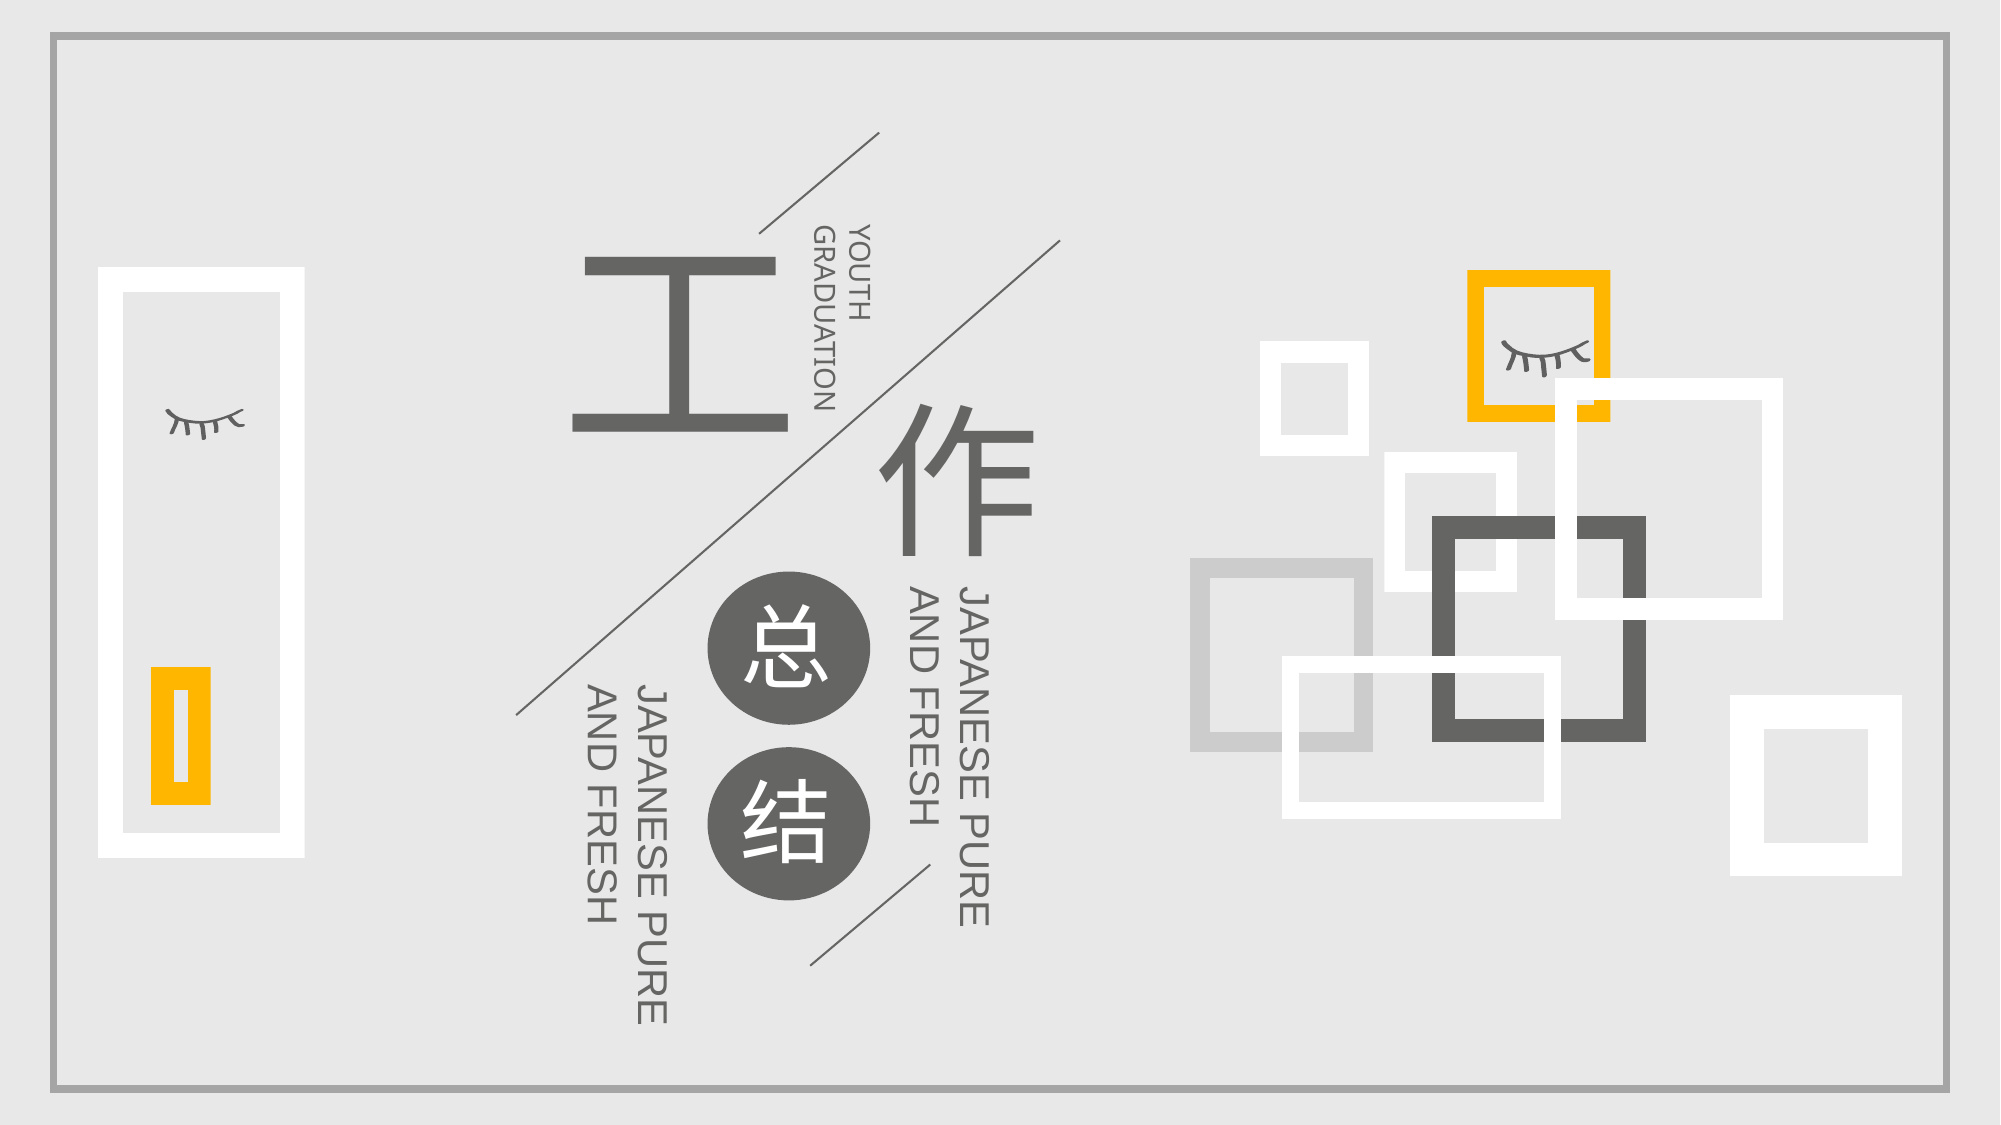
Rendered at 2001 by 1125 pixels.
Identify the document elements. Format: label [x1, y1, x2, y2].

text_box [516, 132, 1093, 1053]
text_box [1190, 269, 1902, 878]
picture [49, 29, 1951, 1096]
text_box [98, 267, 305, 858]
